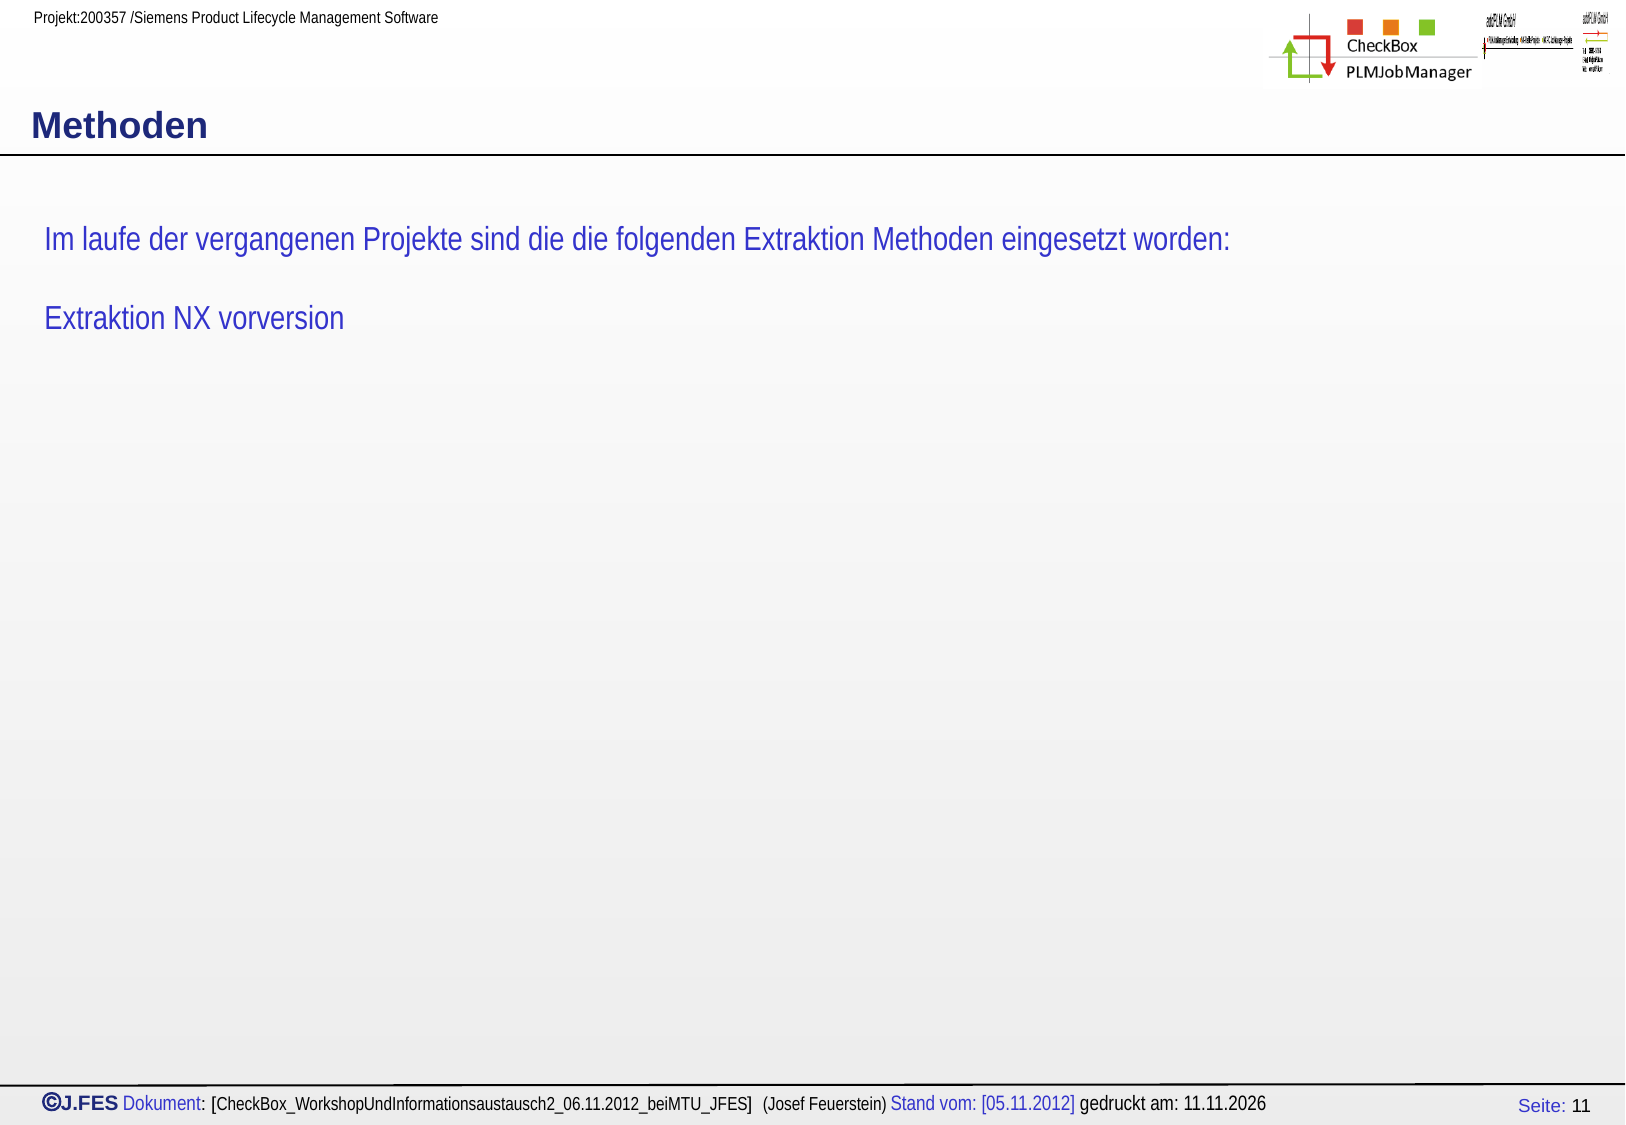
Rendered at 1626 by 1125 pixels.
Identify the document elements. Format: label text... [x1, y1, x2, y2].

title Methoden [30, 73, 1600, 138]
picture [1263, 10, 1482, 73]
text_box Im laufe der vergangenen Projekte sind die die folgenden Extraktion Methoden eingesetzt worden: Extraktion NX vorversion [29, 209, 1530, 424]
